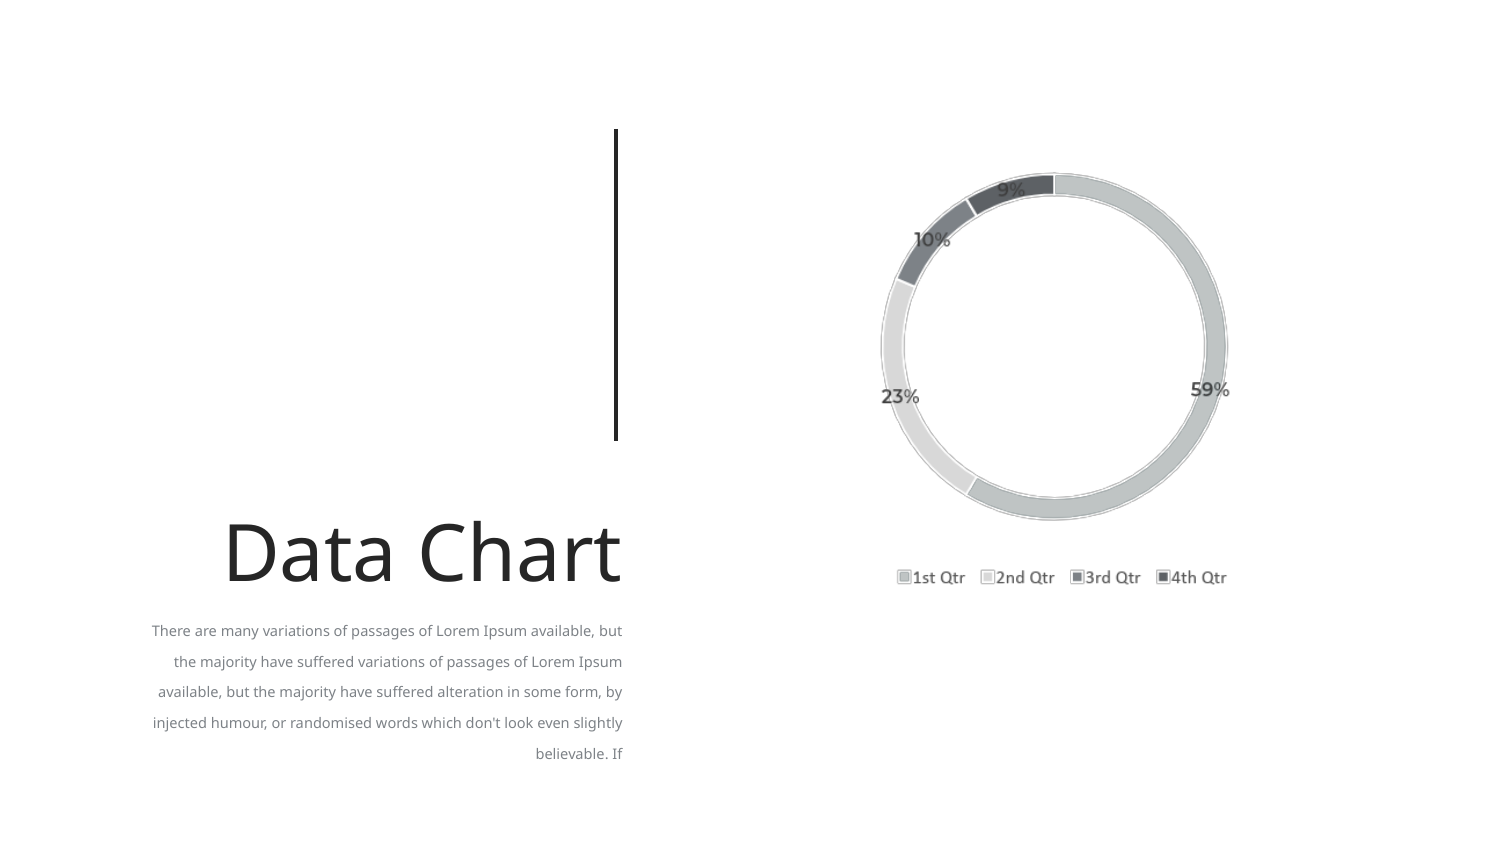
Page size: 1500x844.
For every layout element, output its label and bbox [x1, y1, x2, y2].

picture [707, 128, 1402, 603]
text_box [120, 496, 635, 751]
